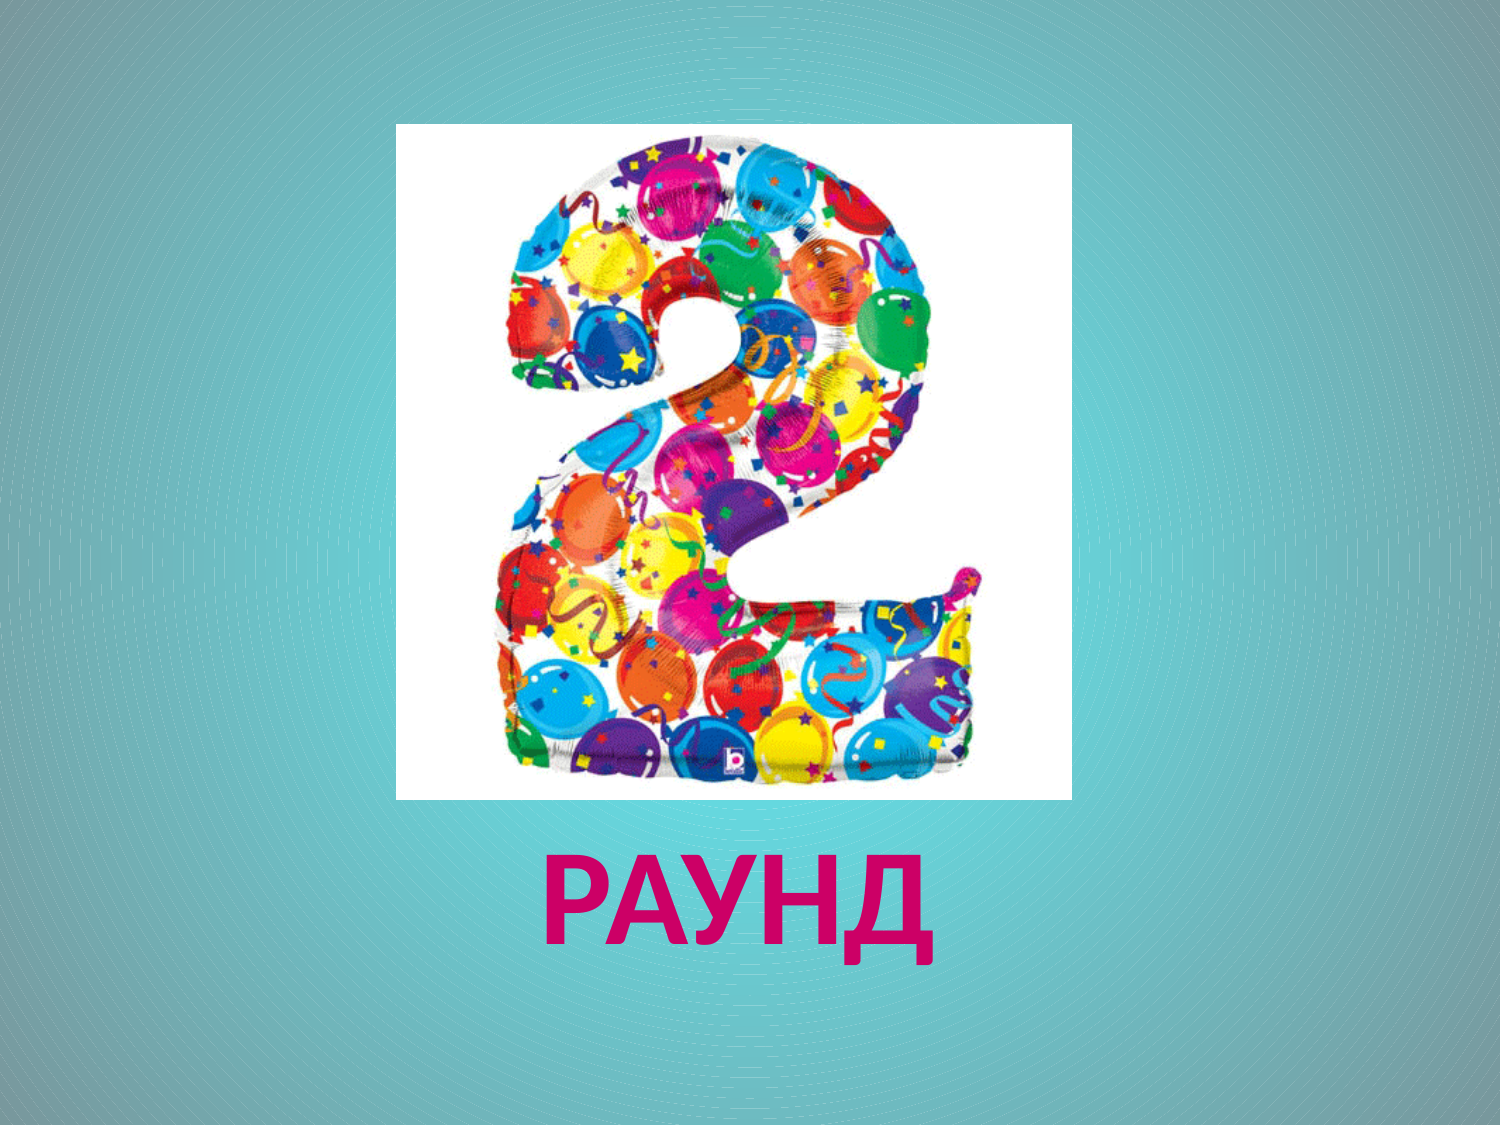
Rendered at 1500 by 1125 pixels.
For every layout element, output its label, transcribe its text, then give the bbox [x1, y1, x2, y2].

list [395, 124, 1072, 801]
text_box РАУНД [524, 800, 1350, 980]
